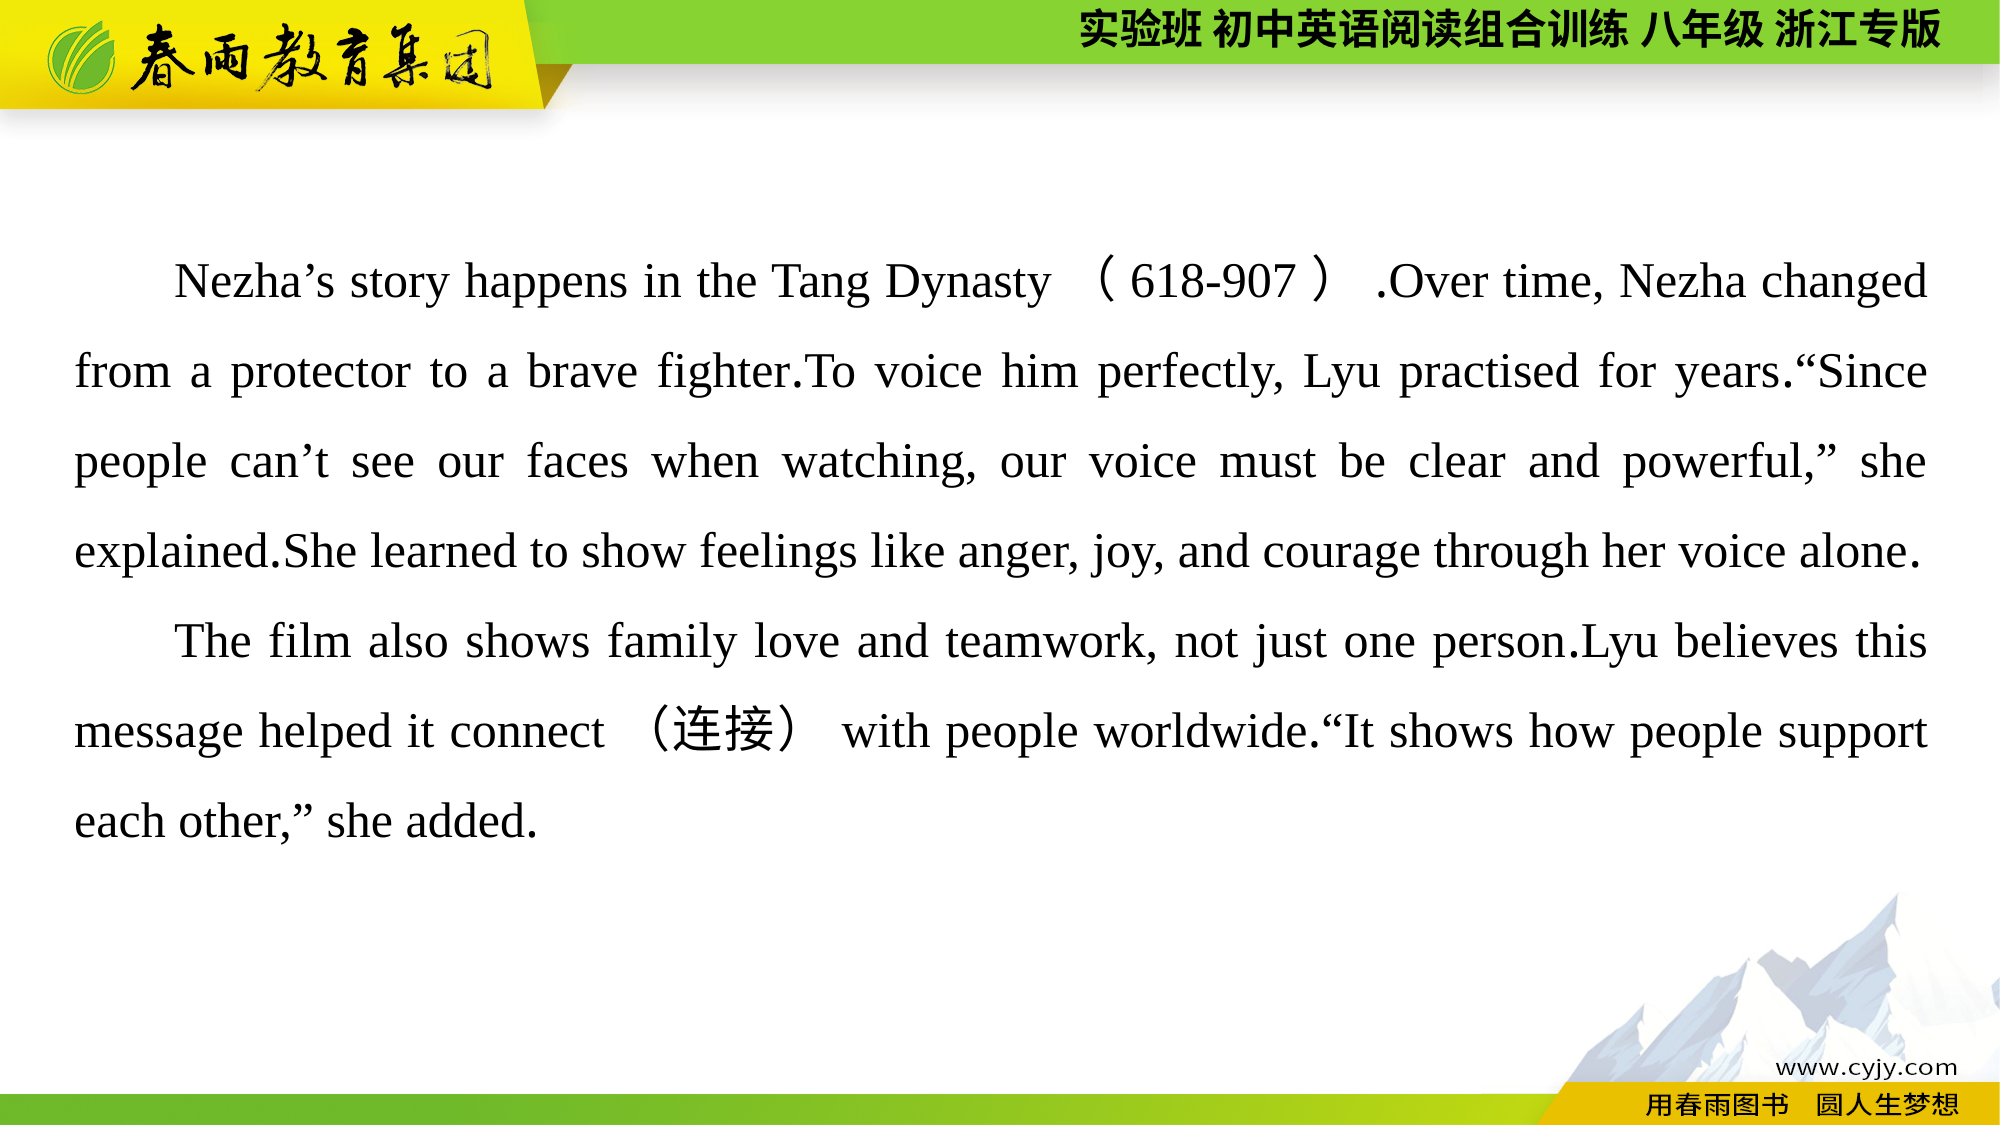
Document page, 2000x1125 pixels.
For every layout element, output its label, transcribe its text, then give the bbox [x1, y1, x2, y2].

list Nezha’s story happens in the Tang Dynasty（618-907）.Over time, Nezha changed from a protector to a brave fighter.To voice him perfectly, Lyu practised for years.“Since people can’t see our faces when watching, our voice must be clear and powerful,” she explained.She learned to show feelings like anger, joy, and courage through her voice alone. The film also shows family love and teamwork, not just one person.Lyu believes this message helped it connect（连接）with people worldwide.“It shows how people support each other,” she added. [59, 209, 1944, 941]
picture [0, 0, 2000, 1125]
